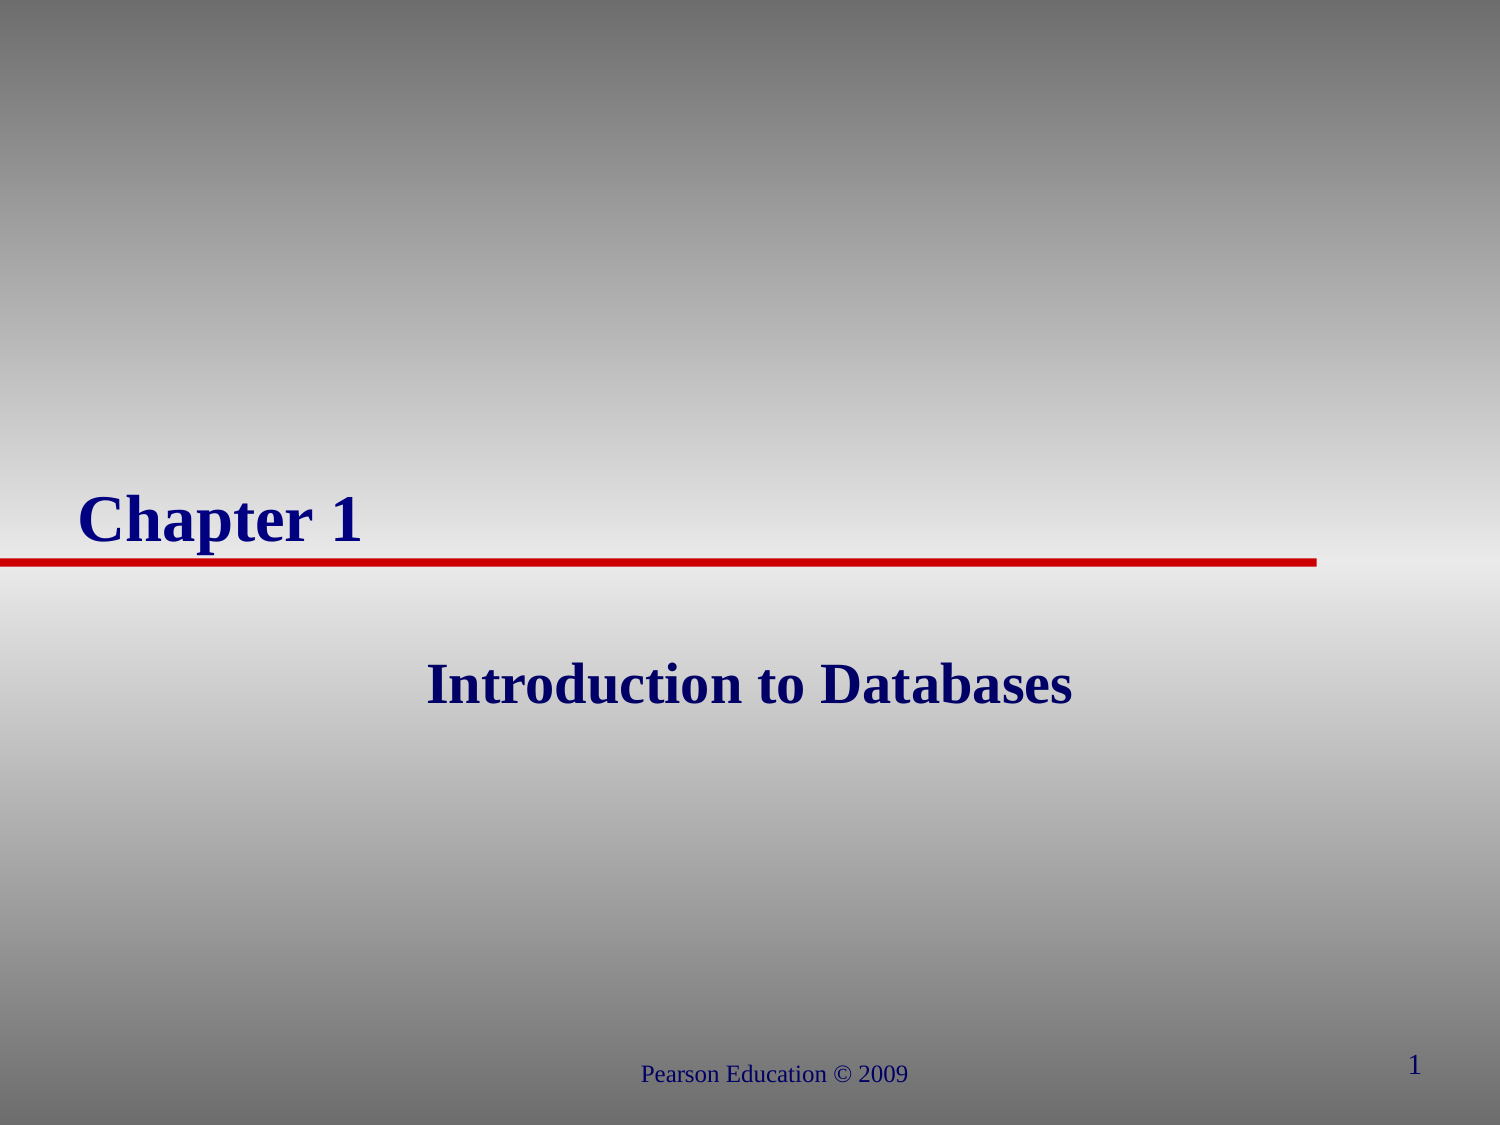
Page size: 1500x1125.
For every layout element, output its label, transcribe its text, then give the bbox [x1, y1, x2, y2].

text_box Pearson Education © 2009 [512, 1050, 1038, 1095]
slide_number 1 [1124, 1024, 1438, 1101]
subtitle Introduction to Databases [224, 637, 1276, 926]
title Chapter 1 [62, 374, 1338, 563]
